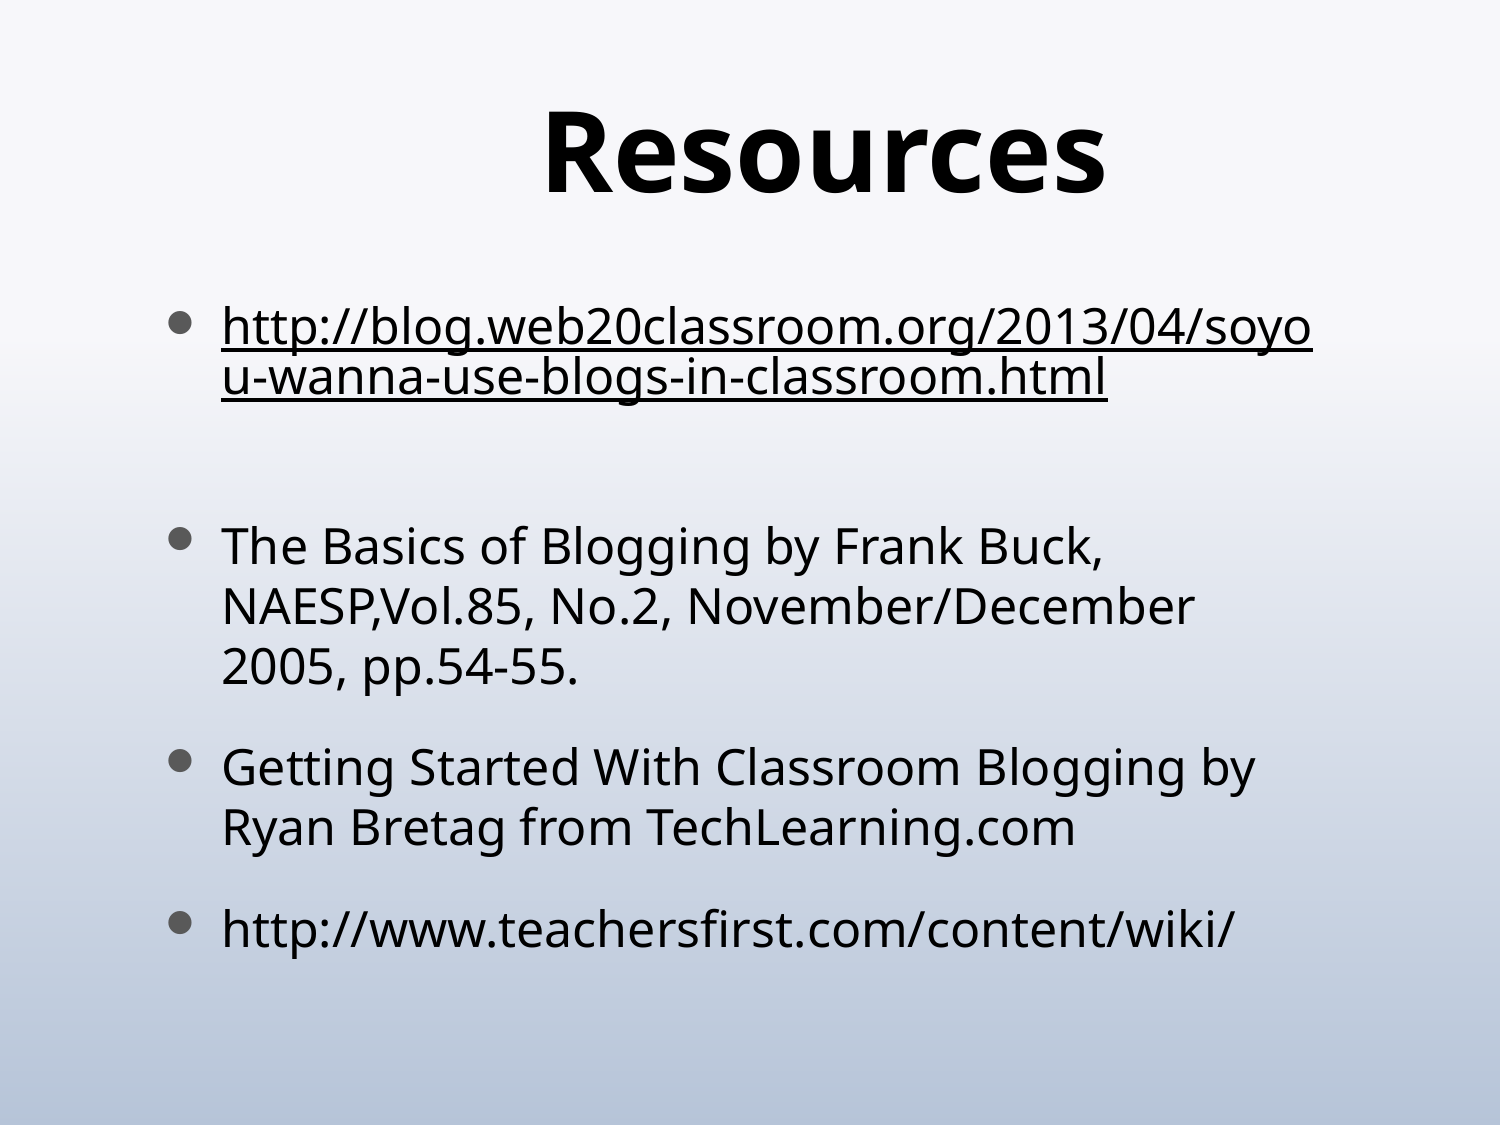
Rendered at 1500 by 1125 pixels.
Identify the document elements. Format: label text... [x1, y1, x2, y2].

title Resources [224, 52, 1424, 260]
list http://blog.web20classroom.org/2013/04/soyou-wanna-use-blogs-in-classroom.html The Basics of Blogging by Frank Buck, NAESP,Vol.85, No.2, November/December 2005, pp.54-55. Getting Started With Classroom Blogging by Ryan Bretag from TechLearning.com http://www.teachersfirst.com/content/wiki/ [150, 286, 1350, 993]
